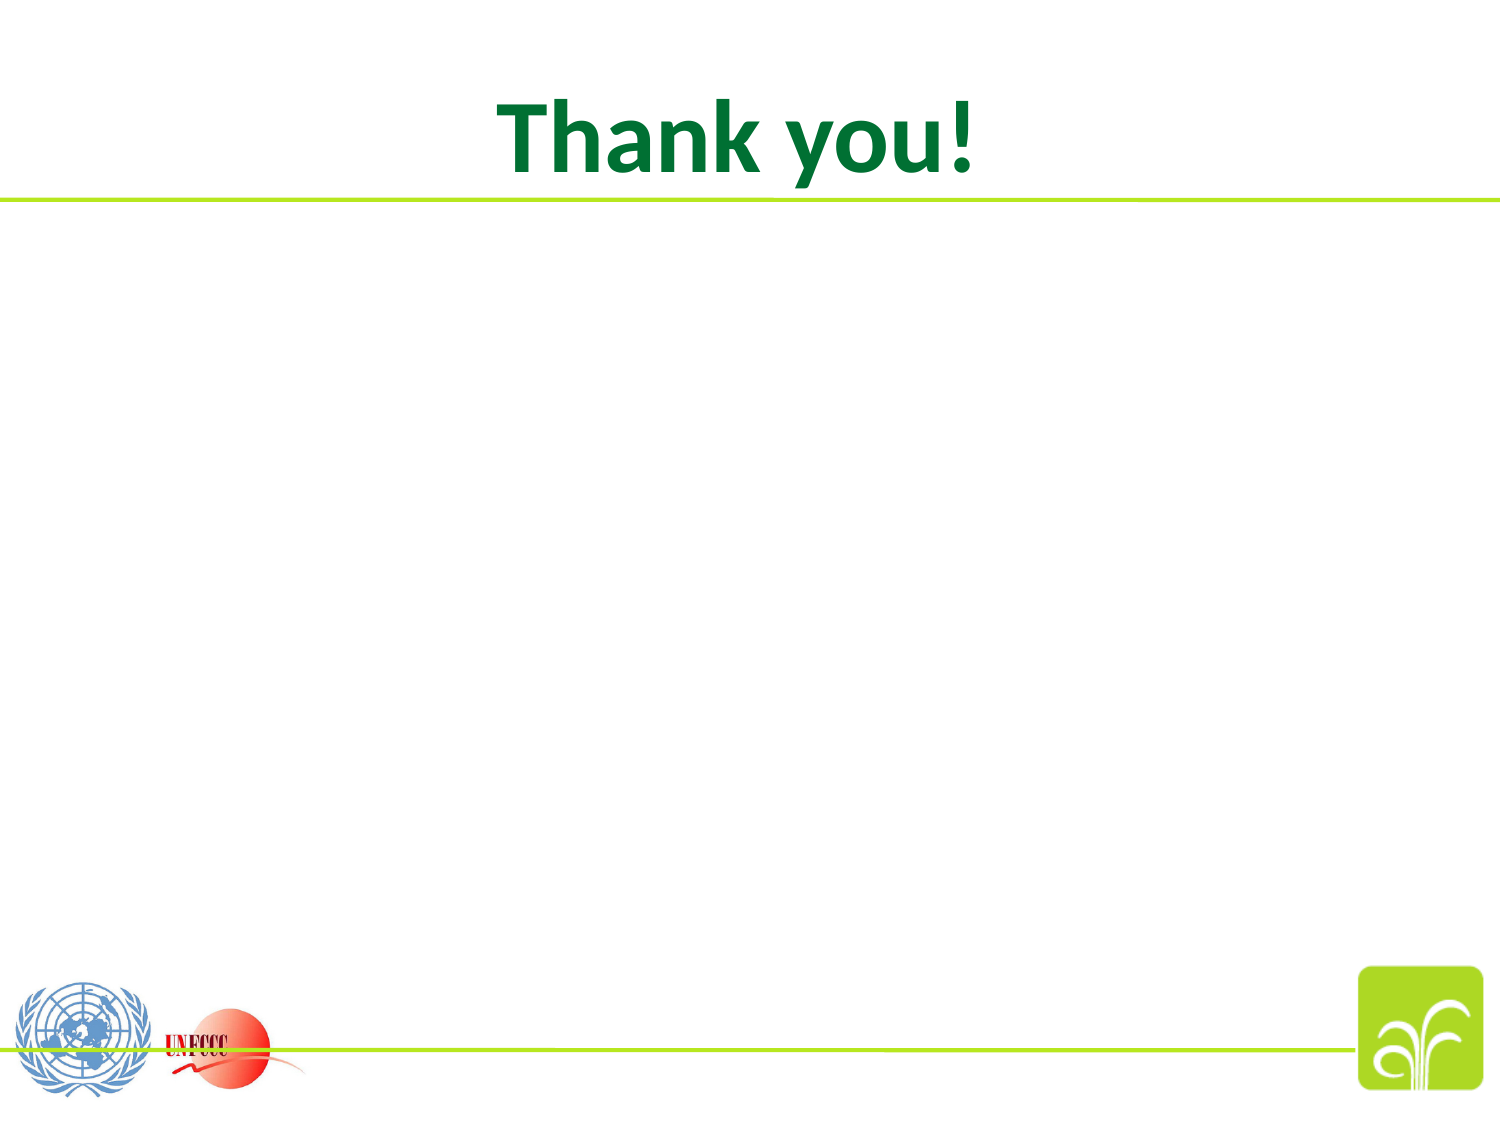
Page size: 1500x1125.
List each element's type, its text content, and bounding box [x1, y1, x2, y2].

picture [12, 1053, 313, 1107]
title Thank you! [74, 37, 1426, 226]
picture [12, 974, 313, 1047]
